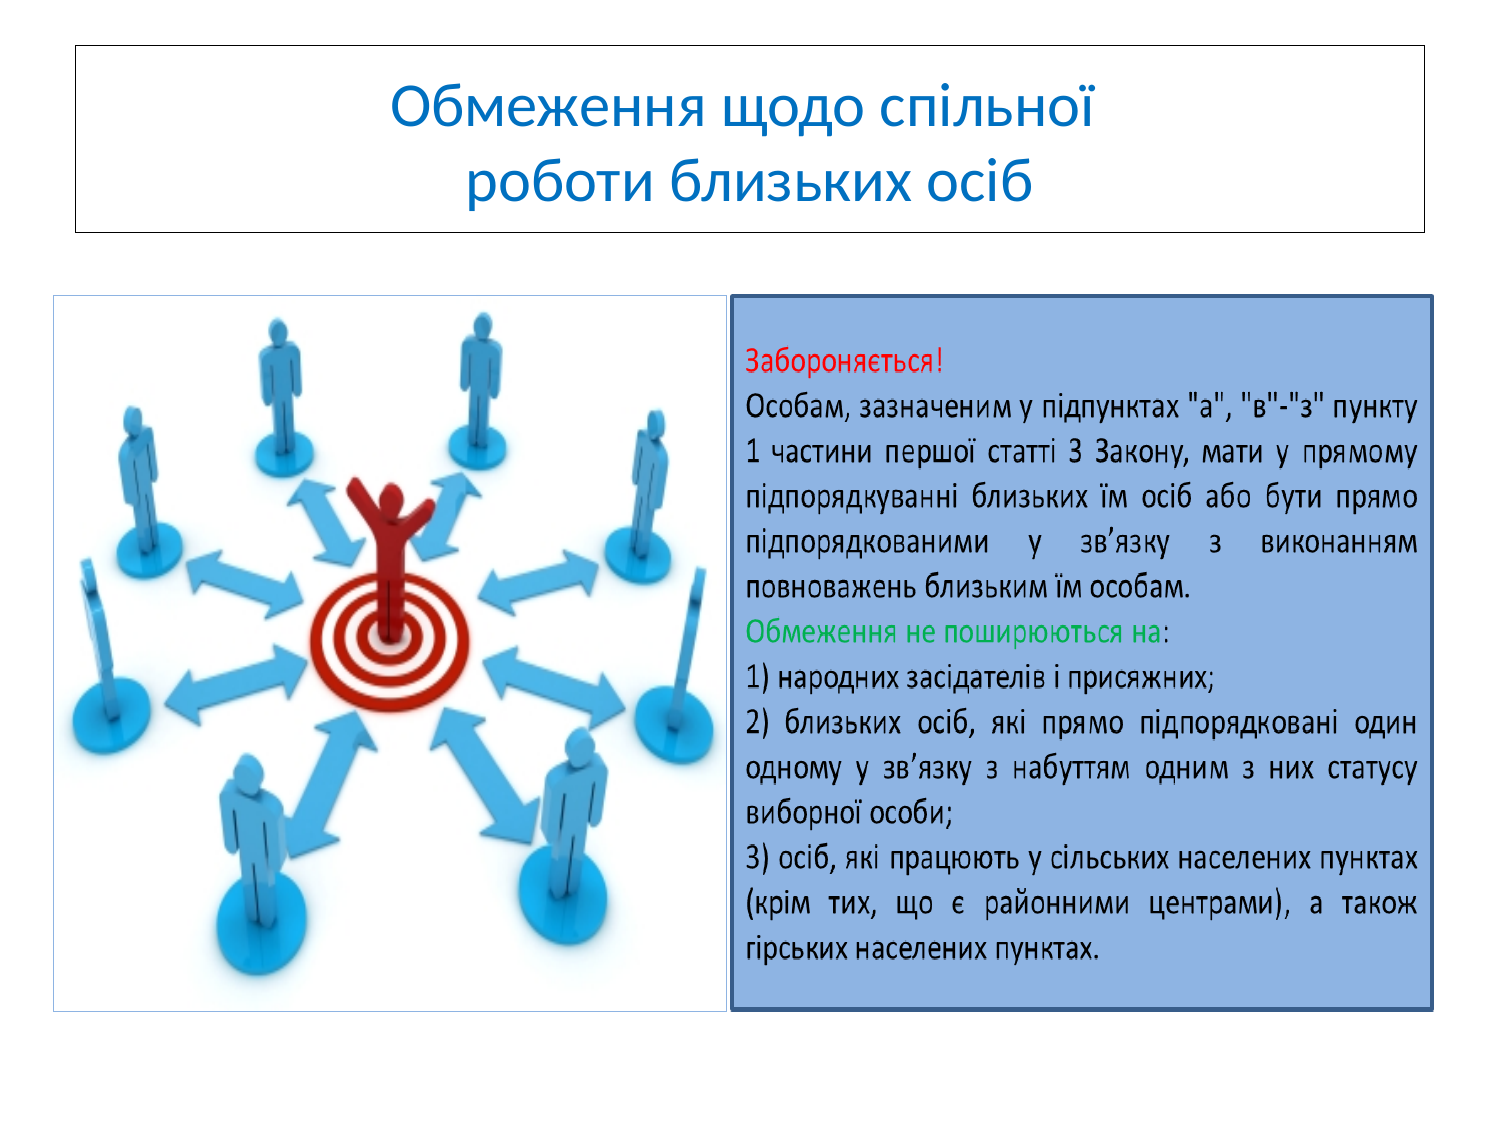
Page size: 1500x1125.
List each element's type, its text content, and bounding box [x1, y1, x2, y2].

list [727, 294, 1436, 1012]
title Обмеження щодо спільної роботи близьких осіб [75, 45, 1425, 233]
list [52, 294, 727, 1012]
